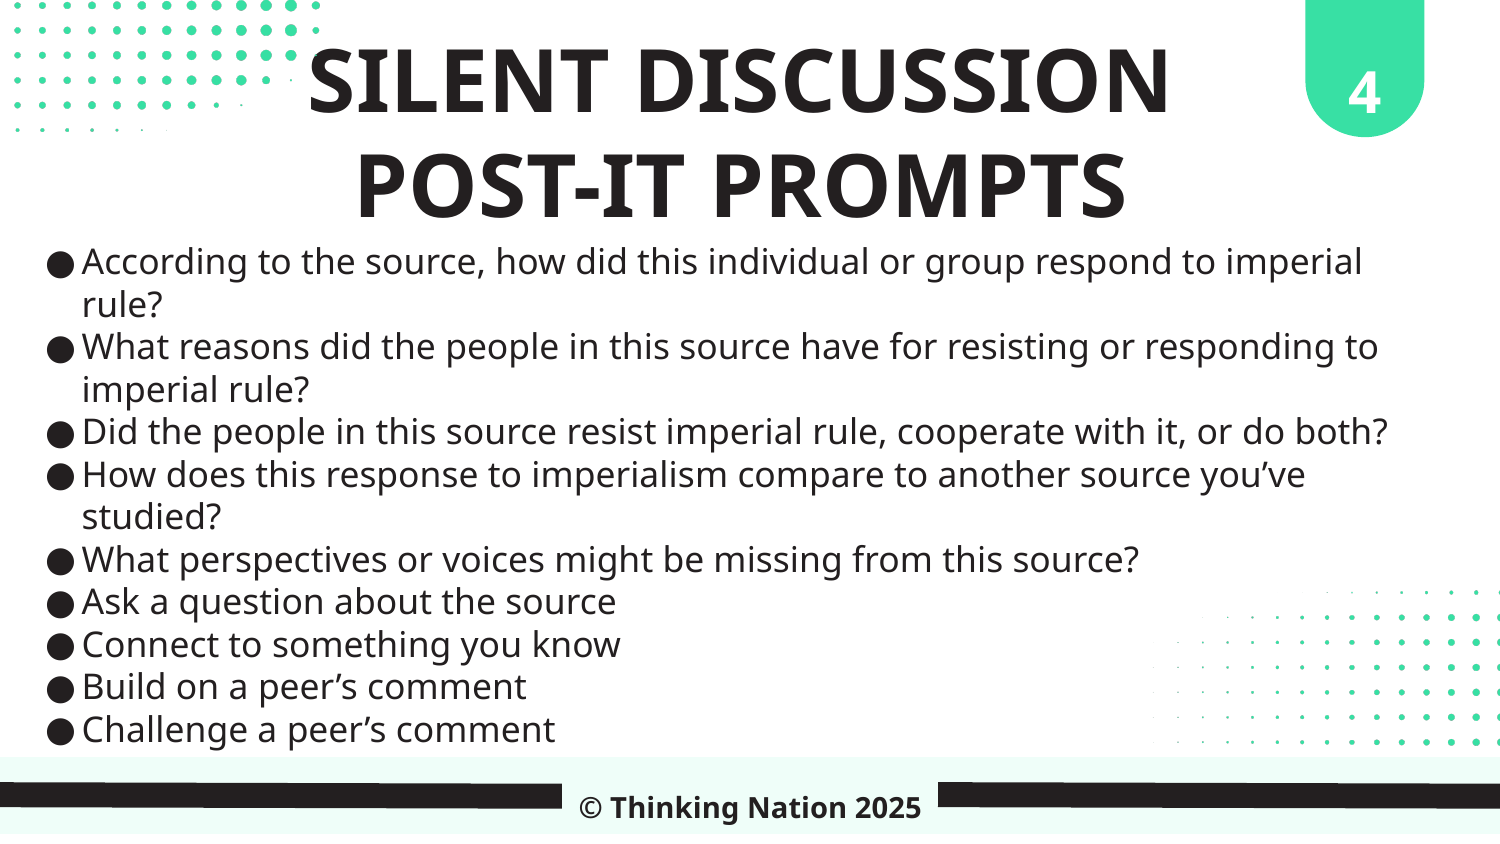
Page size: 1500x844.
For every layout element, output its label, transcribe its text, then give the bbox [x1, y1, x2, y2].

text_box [1300, 0, 1430, 138]
text_box According to the source, how did this individual or group respond to imperial rule? What reasons did the people in this source have for resisting or responding to imperial rule? Did the people in this source resist imperial rule, cooperate with it, or do both? How does this response to imperialism compare to another source you’ve studied? What perspectives or voices might be missing from this source? Ask a question about the source Connect to something you know Build on a peer’s comment Challenge a peer’s comment [44, 239, 1413, 750]
text_box SILENT DISCUSSION POST-IT PROMPTS [200, 25, 1282, 236]
text_box [1128, 590, 1500, 755]
text_box [0, 0, 320, 132]
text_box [0, 756, 1500, 835]
